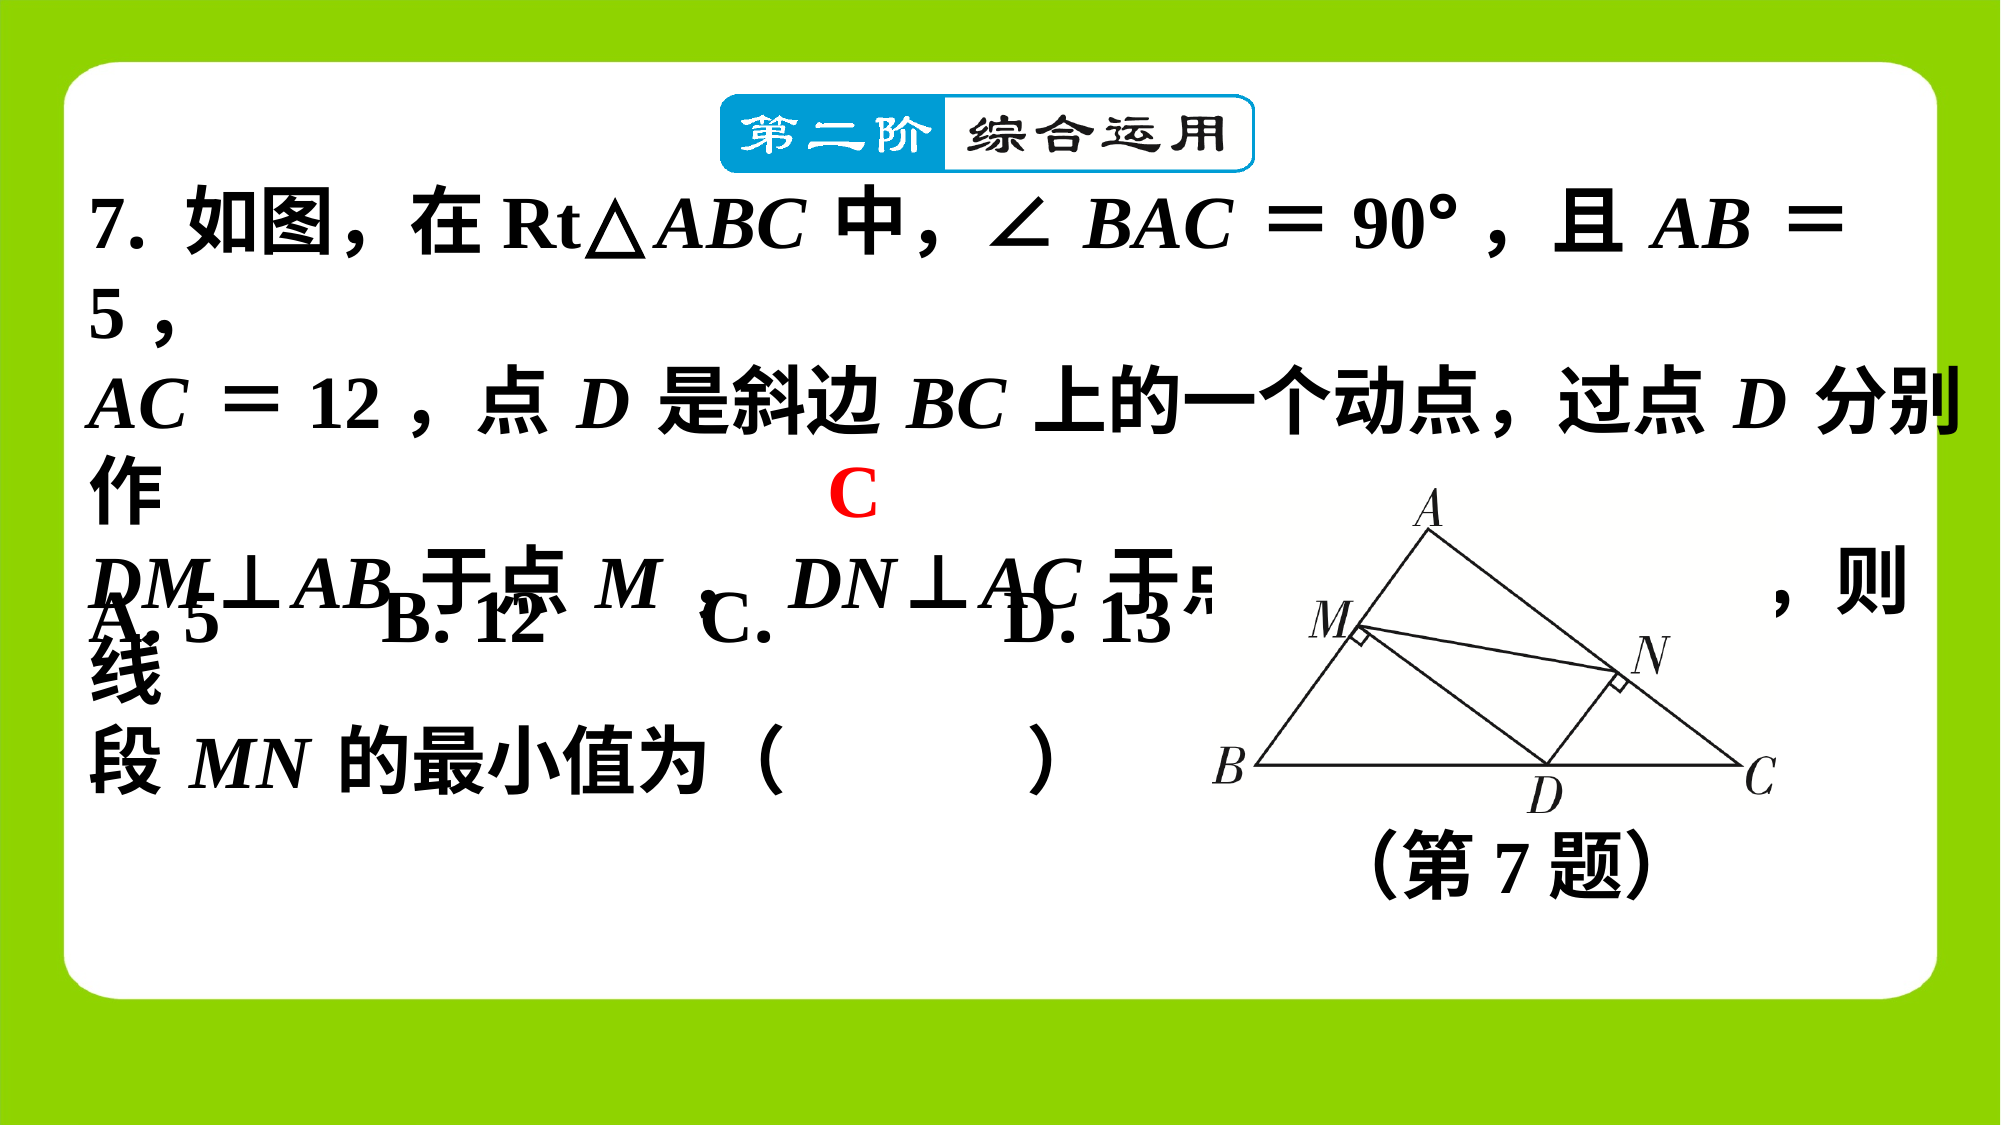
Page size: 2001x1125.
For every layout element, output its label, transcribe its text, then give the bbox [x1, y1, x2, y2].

text_box C [812, 435, 896, 541]
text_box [1212, 487, 1776, 910]
text_box 7. 如图，在Rt△ABC中，∠BAC＝90°，且AB＝5， AC＝12，点D是斜边BC上的一个动点，过点D分别作 DM⊥AB于点M，DN⊥AC于点N，连结MN，则线 段MN的最小值为（ C ） [88, 173, 1974, 537]
picture [0, 0, 2001, 1125]
text_box [720, 88, 1260, 167]
